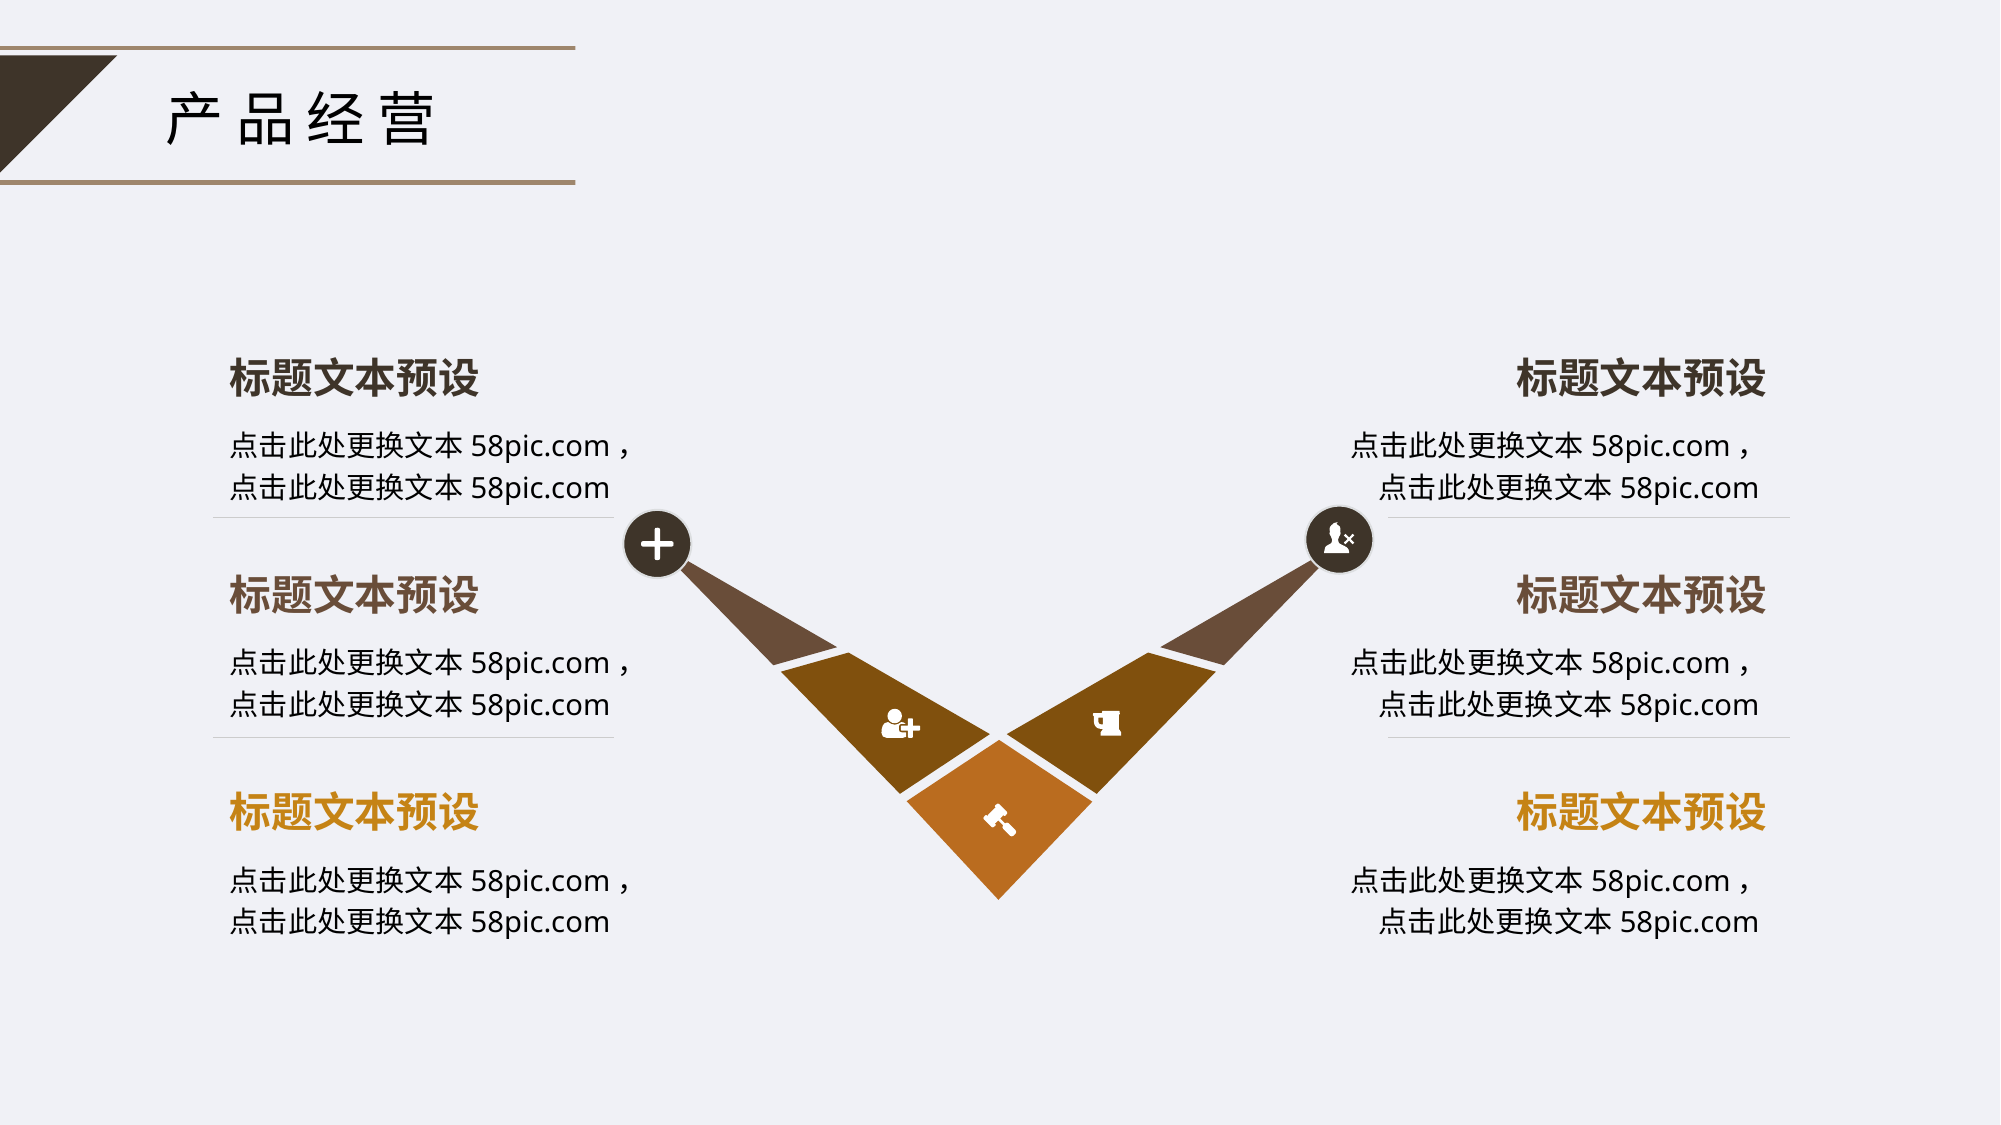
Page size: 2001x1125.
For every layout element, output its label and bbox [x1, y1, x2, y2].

text_box [0, 48, 576, 183]
text_box [212, 351, 1790, 939]
